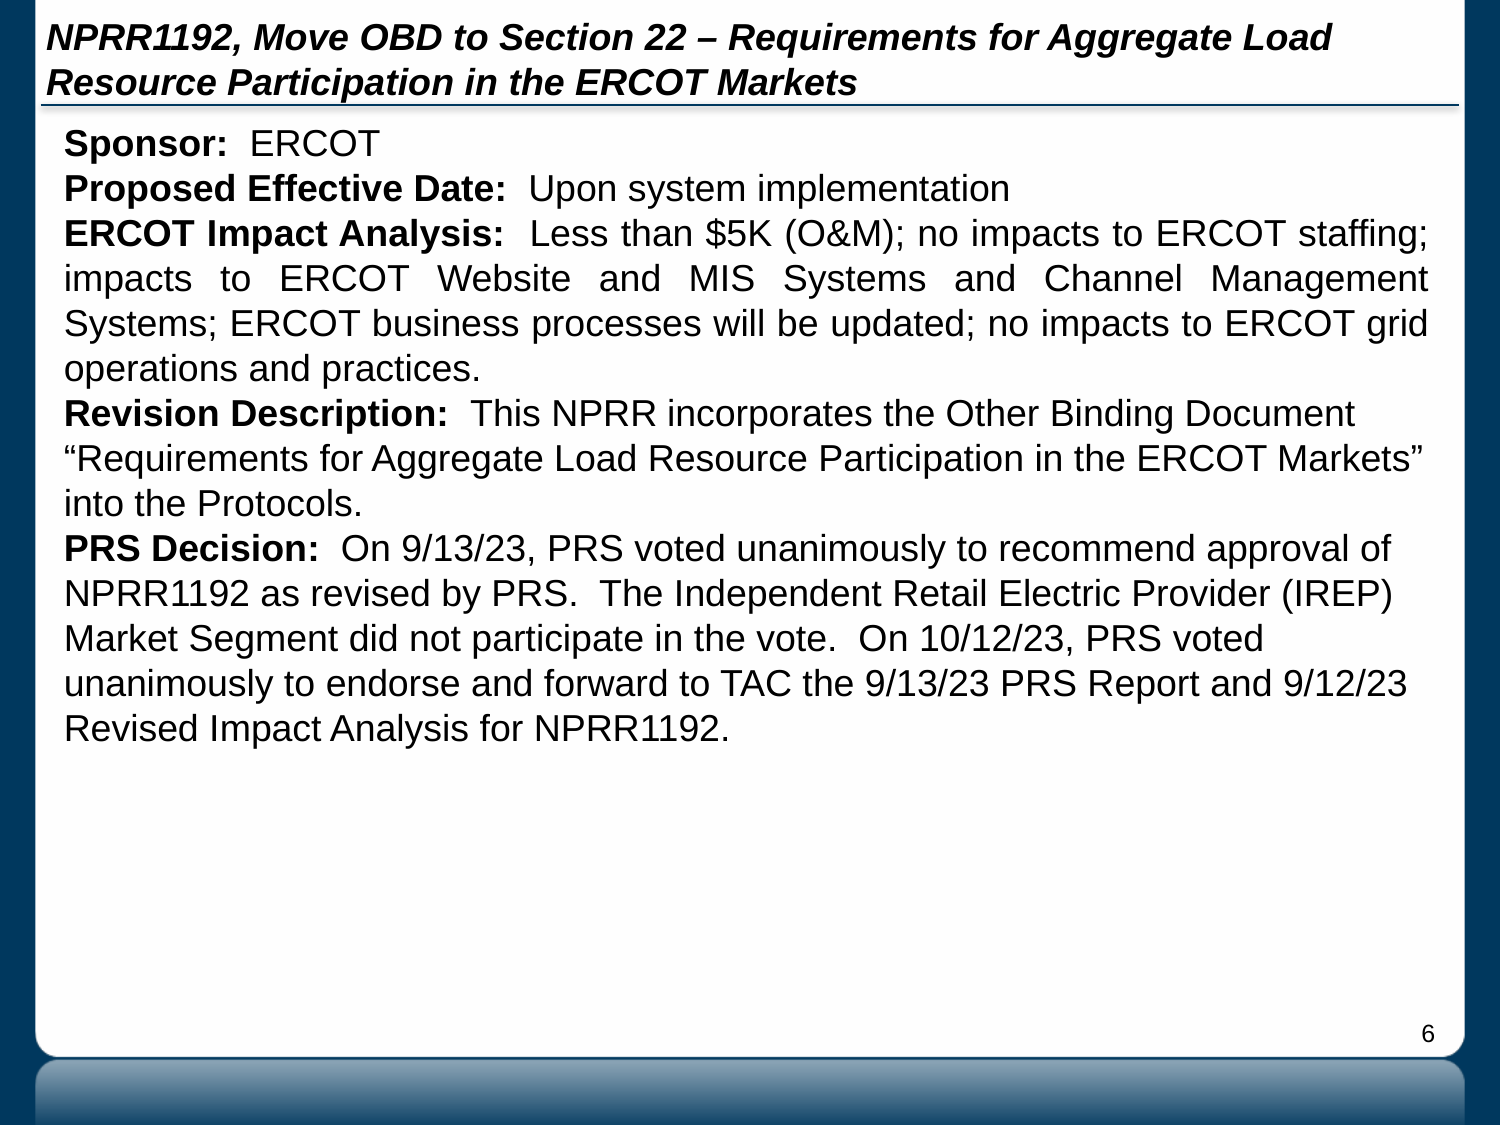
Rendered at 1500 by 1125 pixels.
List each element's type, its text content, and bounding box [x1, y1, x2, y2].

title NPRR1192, Move OBD to Section 22 – Requirements for Aggregate Load Resource Participation in the ERCOT Markets [31, 20, 1464, 97]
text_box Sponsor: ERCOT Proposed Effective Date: Upon system implementation ERCOT Impact Analysis: Less than $5K (O&M); no impacts to ERCOT staffing; impacts to ERCOT Website and MIS Systems and Channel Management Systems; ERCOT business processes will be updated; no impacts to ERCOT grid operations and practices. Revision Description: This NPRR incorporates the Other Binding Document “Requirements for Aggregate Load Resource Participation in the ERCOT Markets” into the Protocols. PRS Decision: On 9/13/23, PRS voted unanimously to recommend approval of NPRR1192 as revised by PRS. The Independent Retail Electric Provider (IREP) Market Segment did not participate in the vote. On 10/12/23, PRS voted unanimously to endorse and forward to TAC the 9/13/23 PRS Report and 9/12/23 Revised Impact Analysis for NPRR1192. [11, 111, 1444, 756]
picture [35, 0, 1465, 1125]
